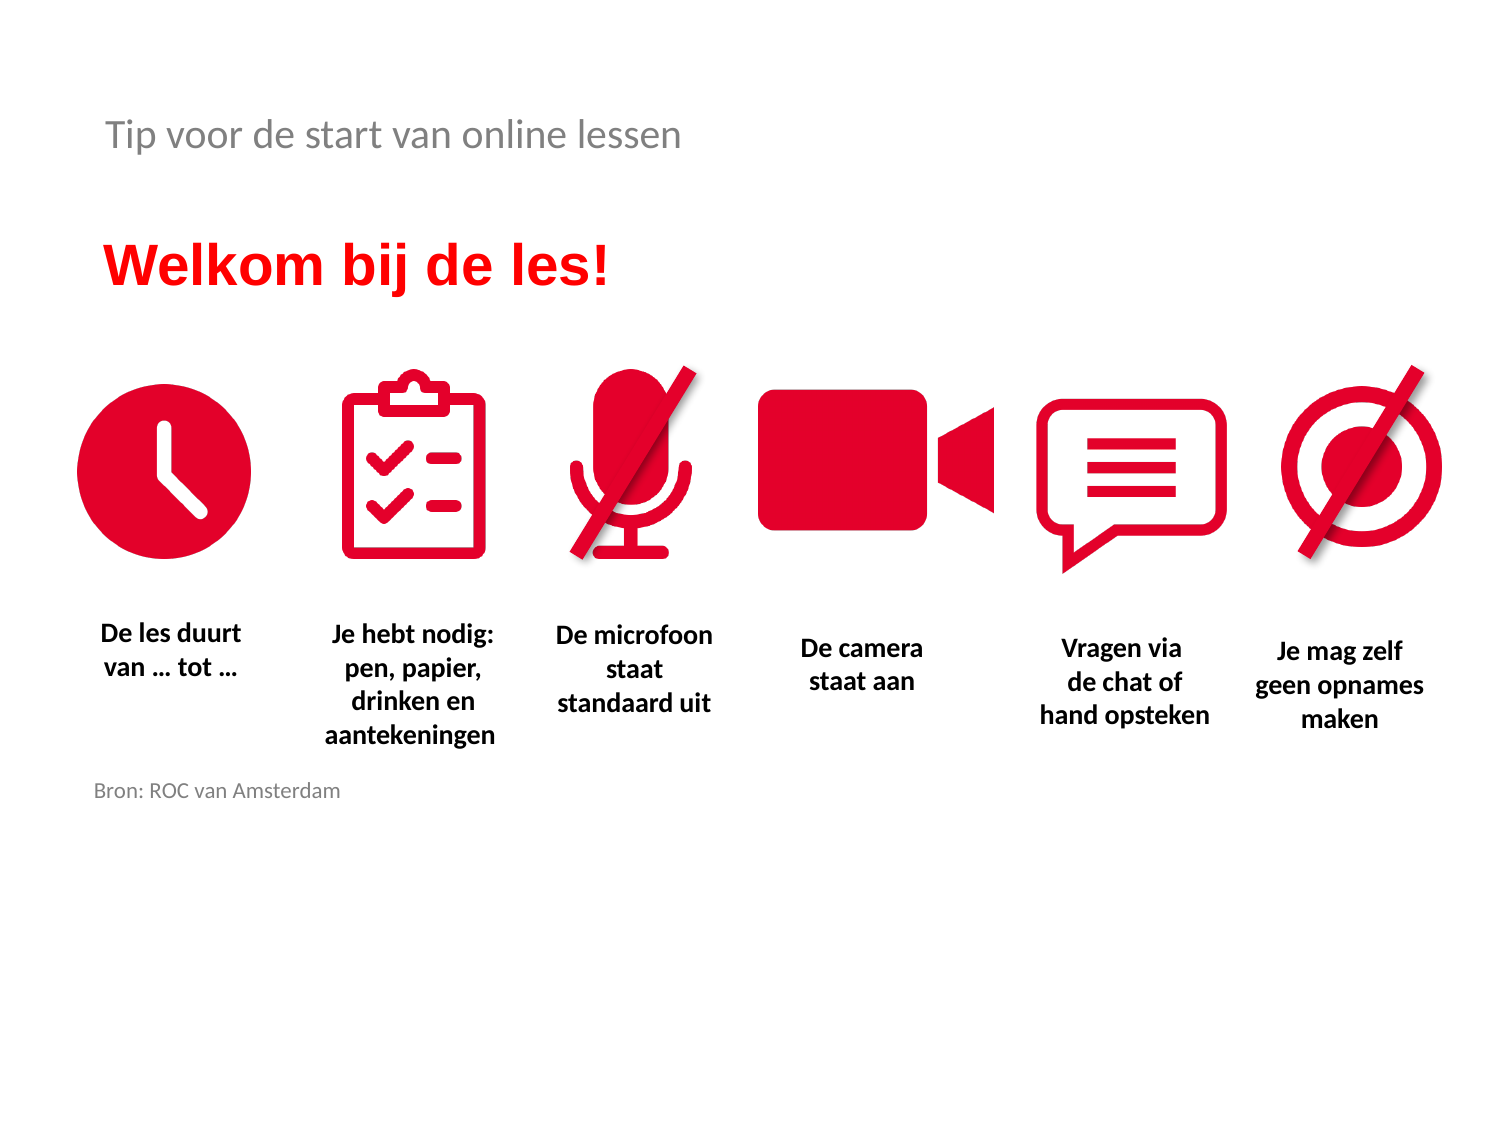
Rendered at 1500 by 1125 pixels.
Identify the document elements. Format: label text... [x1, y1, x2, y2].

text_box De camera staat aan [758, 621, 966, 704]
text_box Je hebt nodig: pen, papier, drinken en aantekeningen [300, 607, 527, 758]
picture [318, 369, 509, 559]
text_box Vragen via de chat of hand opsteken [1023, 621, 1226, 738]
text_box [1280, 368, 1442, 556]
text_box De les duurt van … tot … [70, 607, 273, 690]
picture [1030, 385, 1234, 588]
text_box Bron: ROC van Amsterdam [78, 768, 357, 811]
text_box De microfoon staat standaard uit [533, 609, 736, 725]
picture [758, 342, 995, 579]
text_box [535, 369, 726, 560]
text_box Tip voor de start van online lessen [90, 68, 1306, 196]
text_box Je mag zelf geen opnames maken [1238, 625, 1441, 742]
picture [76, 384, 252, 559]
text_box Welkom bij de les! [88, 198, 1304, 326]
